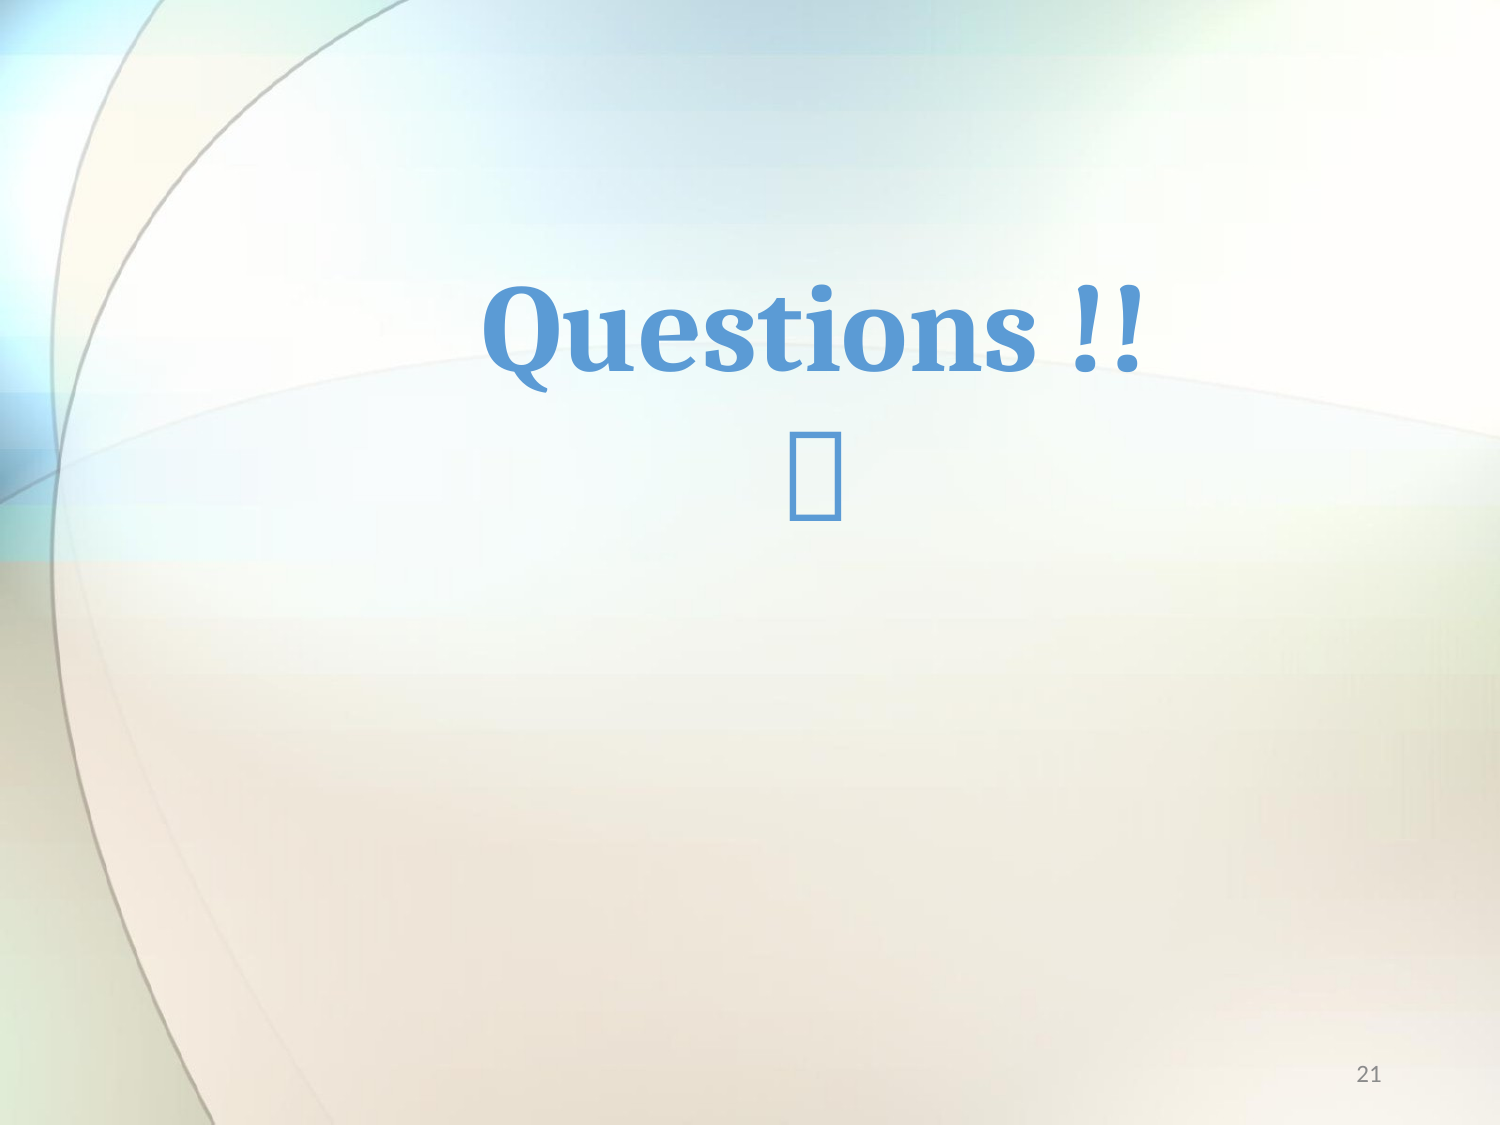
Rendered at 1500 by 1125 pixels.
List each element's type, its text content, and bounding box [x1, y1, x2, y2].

picture [0, 0, 1500, 1125]
title Questions !!  [260, 288, 1372, 506]
slide_number 21 [993, 1042, 1397, 1103]
